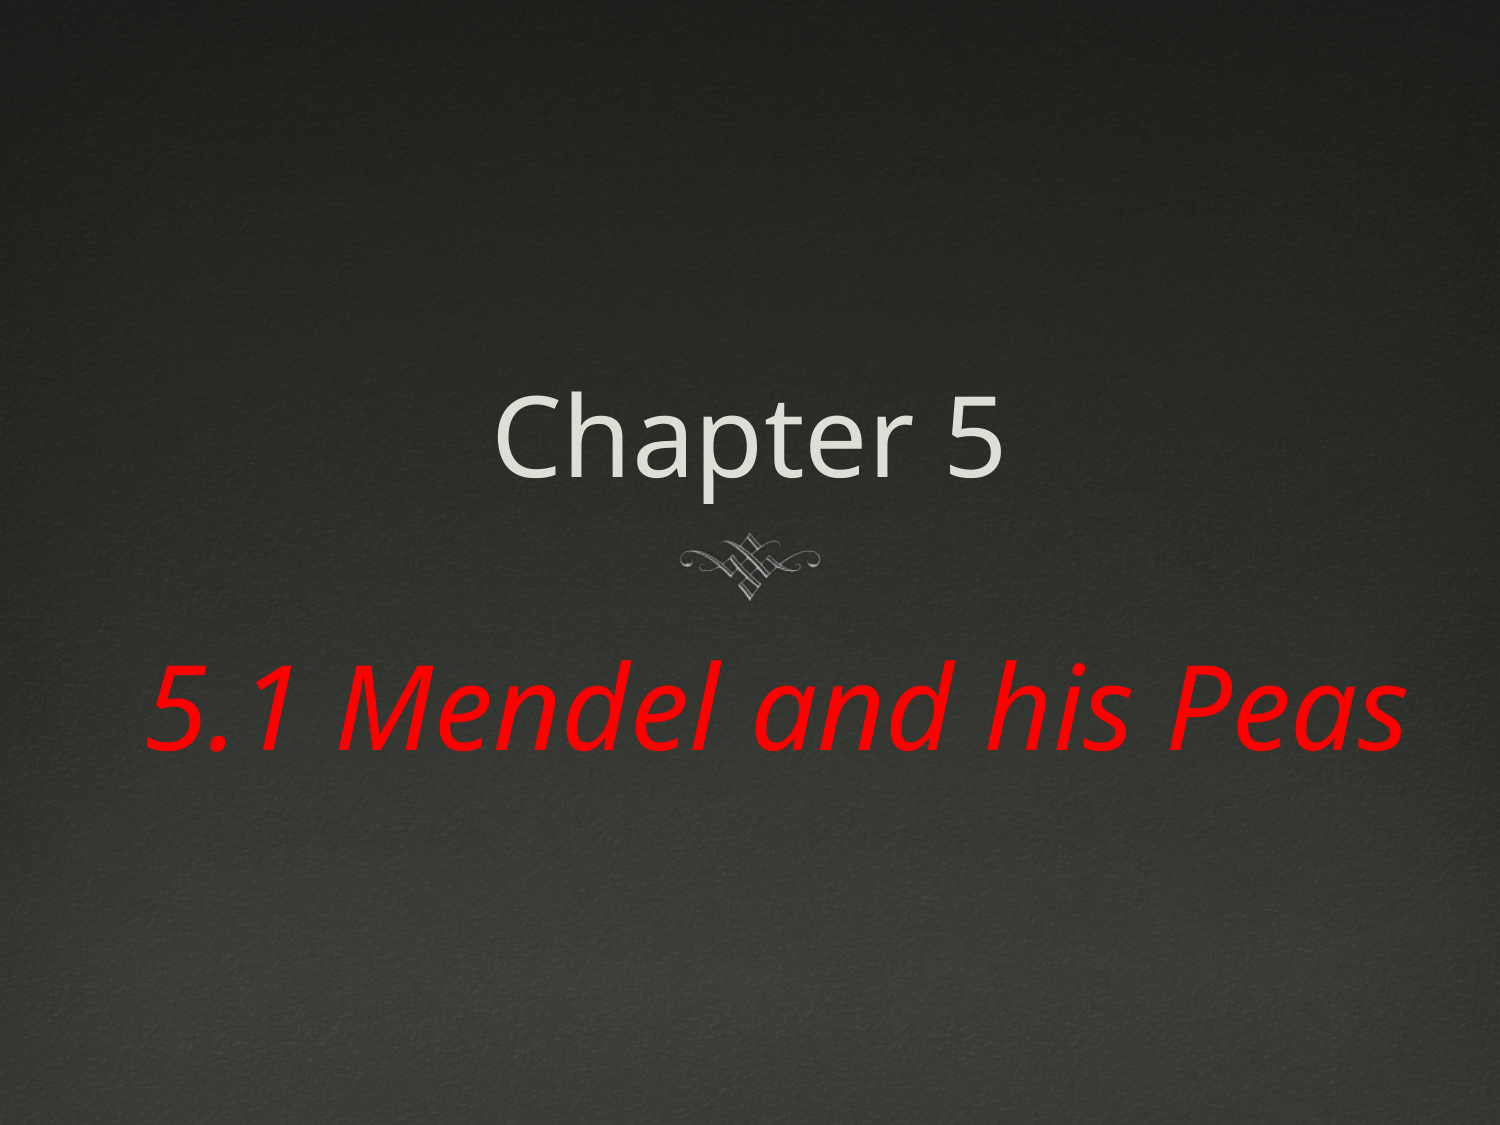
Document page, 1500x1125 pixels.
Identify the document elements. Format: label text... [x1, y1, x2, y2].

subtitle 5.1 Mendel and his Peas [112, 624, 1443, 913]
picture [657, 508, 843, 624]
title Chapter 5 [112, 266, 1388, 508]
